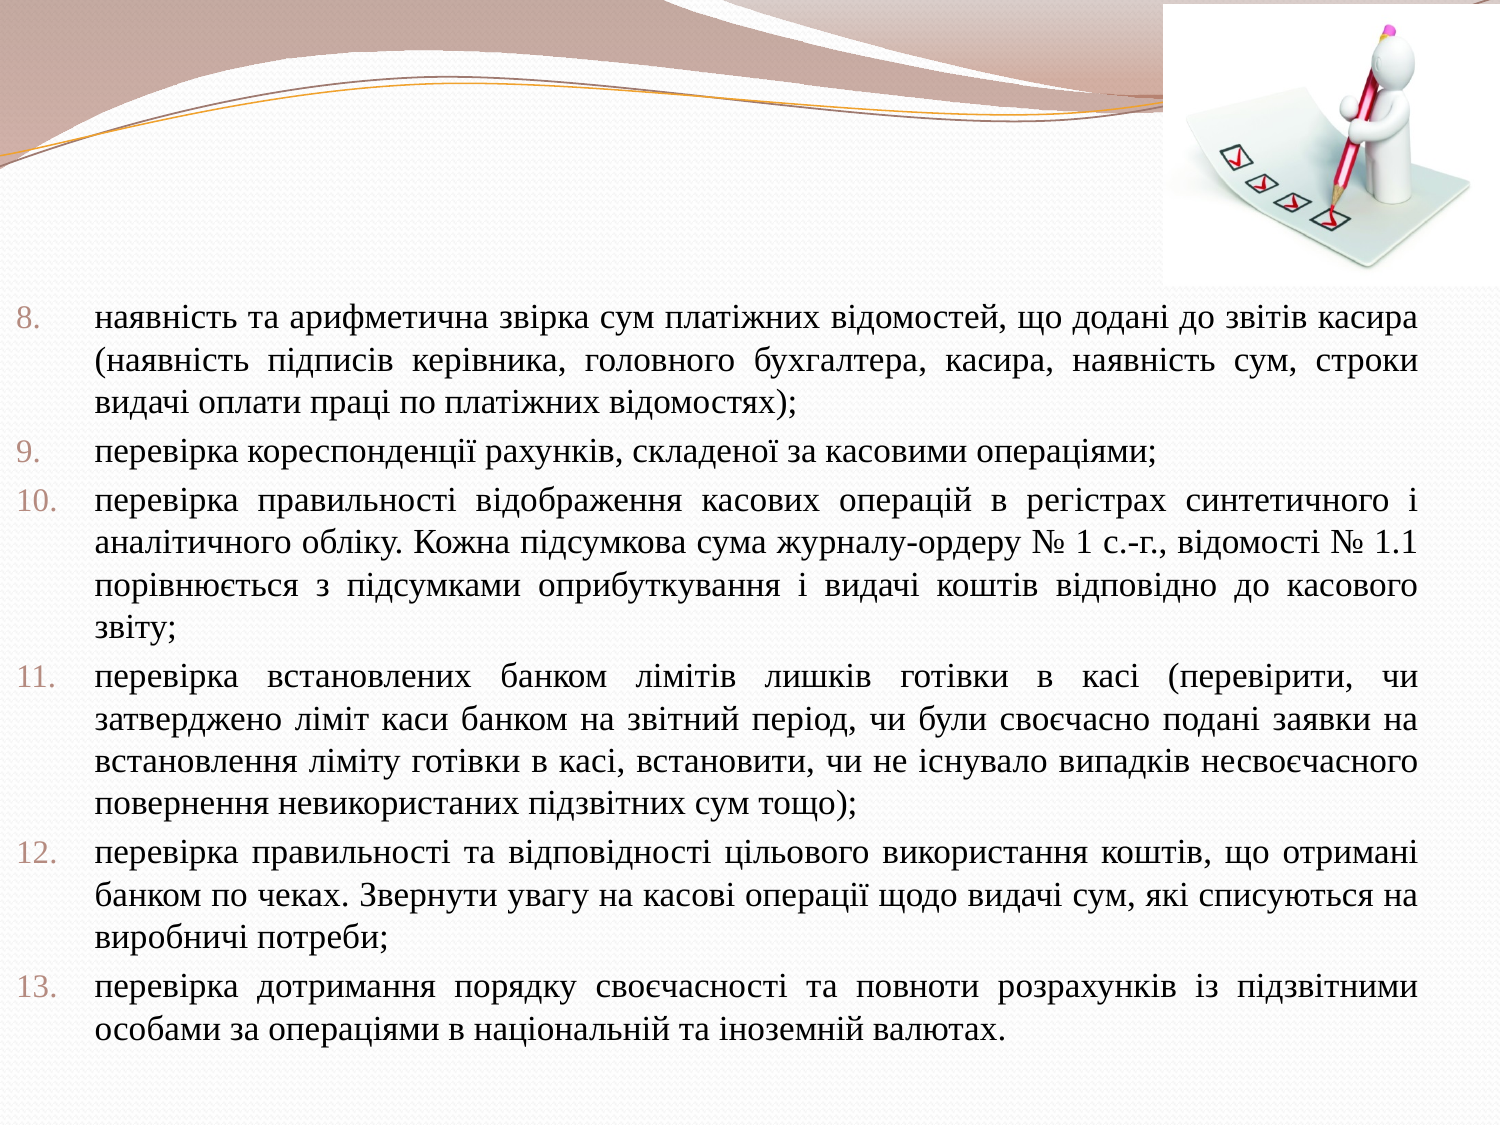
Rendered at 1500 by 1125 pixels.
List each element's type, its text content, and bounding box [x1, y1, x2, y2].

list наявність та арифметична звірка сум платіжних відомостей, що додані до звітів касира (наявність підписів керівника, головного бухгалтера, касира, наявність сум, строки видачі оплати праці по платіжних відомостях); перевірка кореспонденції рахунків, складеної за касовими операціями; перевірка правильності відображення касових операцій в регістрах синтетичного і аналітичного обліку. Кожна підсумкова сума журналу-ордеру № 1 с.-г., відомості № 1.1 порівнюється з підсумками оприбуткування і видачі коштів відповідно до касового звіту; перевірка встановлених банком лімітів лишків готівки в касі (перевірити, чи затверджено ліміт каси банком на звітний період, чи були своєчасно подані заявки на встановлення ліміту готівки в касі, встановити, чи не існувало випадків несвоєчасного повернення невикористаних підзвітних сум тощо); перевірка правильності та відповідності цільового використання коштів, що отримані банком по чеках. Звернути увагу на касові операції щодо видачі сум, які списуються на виробничі потреби; перевірка дотримання порядку своєчасності та повноти розрахунків із підзвітними особами за операціями в національній та іноземній валютах. [1, 286, 1436, 1059]
picture [1163, 4, 1500, 287]
